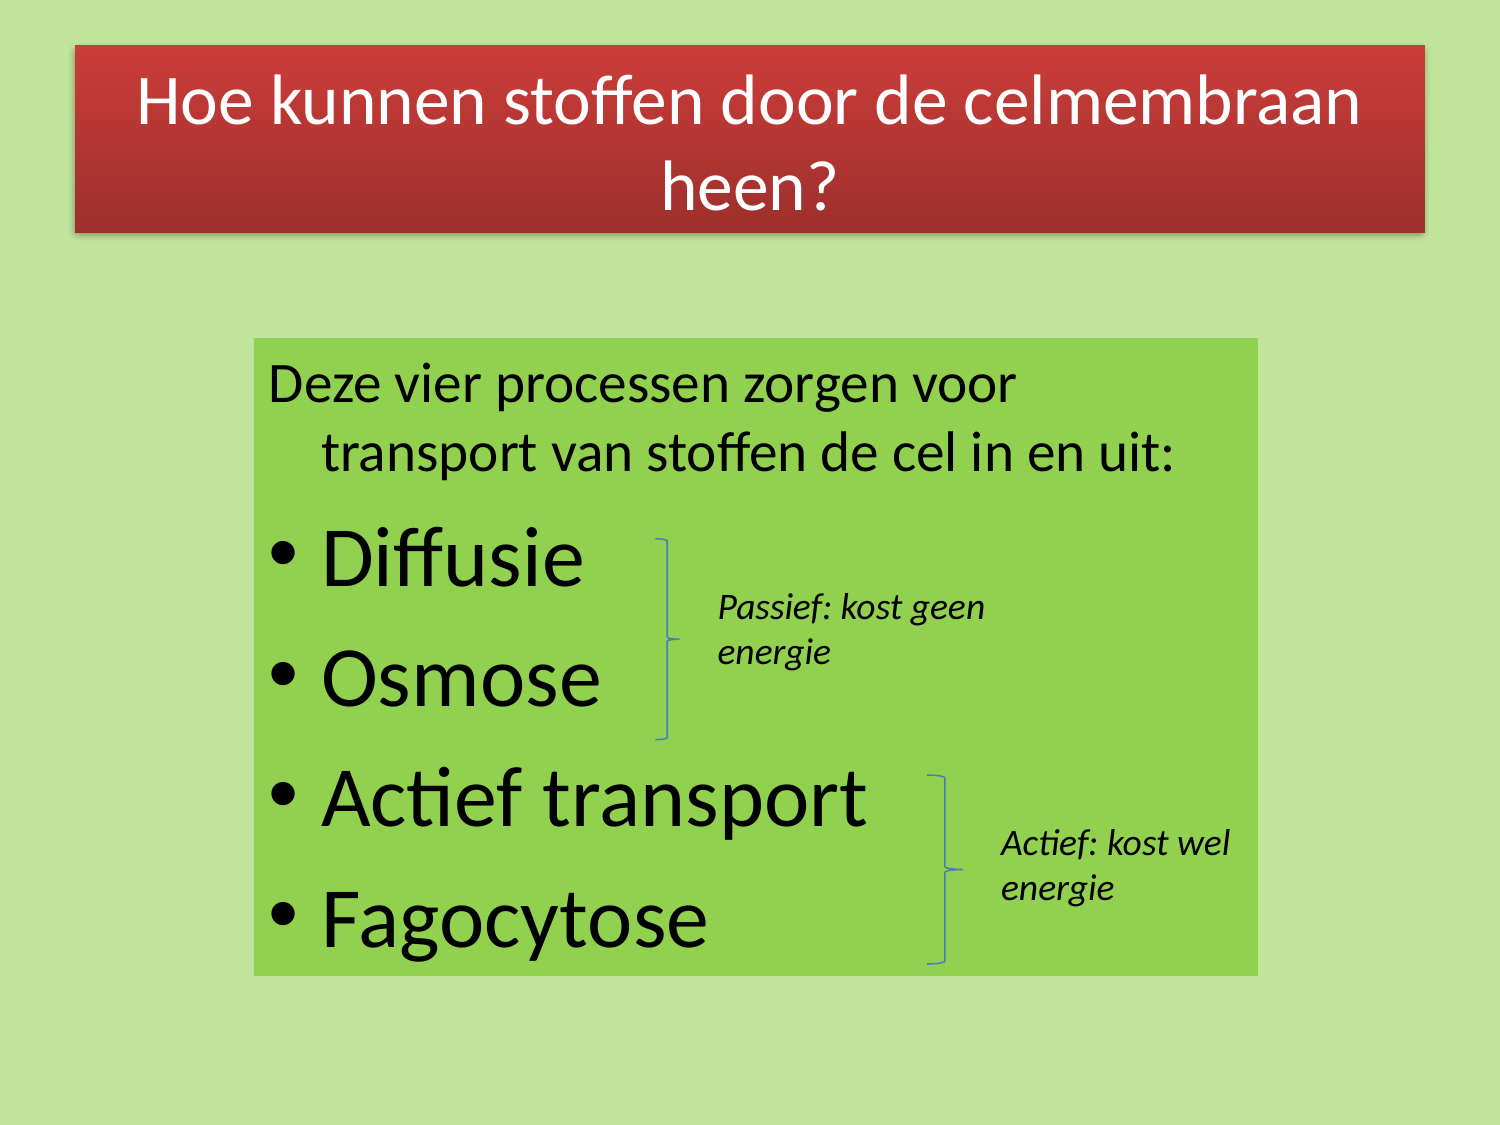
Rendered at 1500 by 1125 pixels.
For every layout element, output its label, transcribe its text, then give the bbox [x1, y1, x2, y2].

text_box [927, 774, 964, 965]
title Hoe kunnen stoffen door de celmembraan heen? [75, 45, 1425, 233]
list Deze vier processen zorgen voor transport van stoffen de cel in en uit: Diffusie Osmose Actief transport Fagocytose [253, 338, 1258, 976]
text_box Actief: kost wel energie [986, 810, 1294, 916]
text_box [655, 538, 680, 741]
text_box Passief: kost geen energie [702, 574, 1010, 679]
